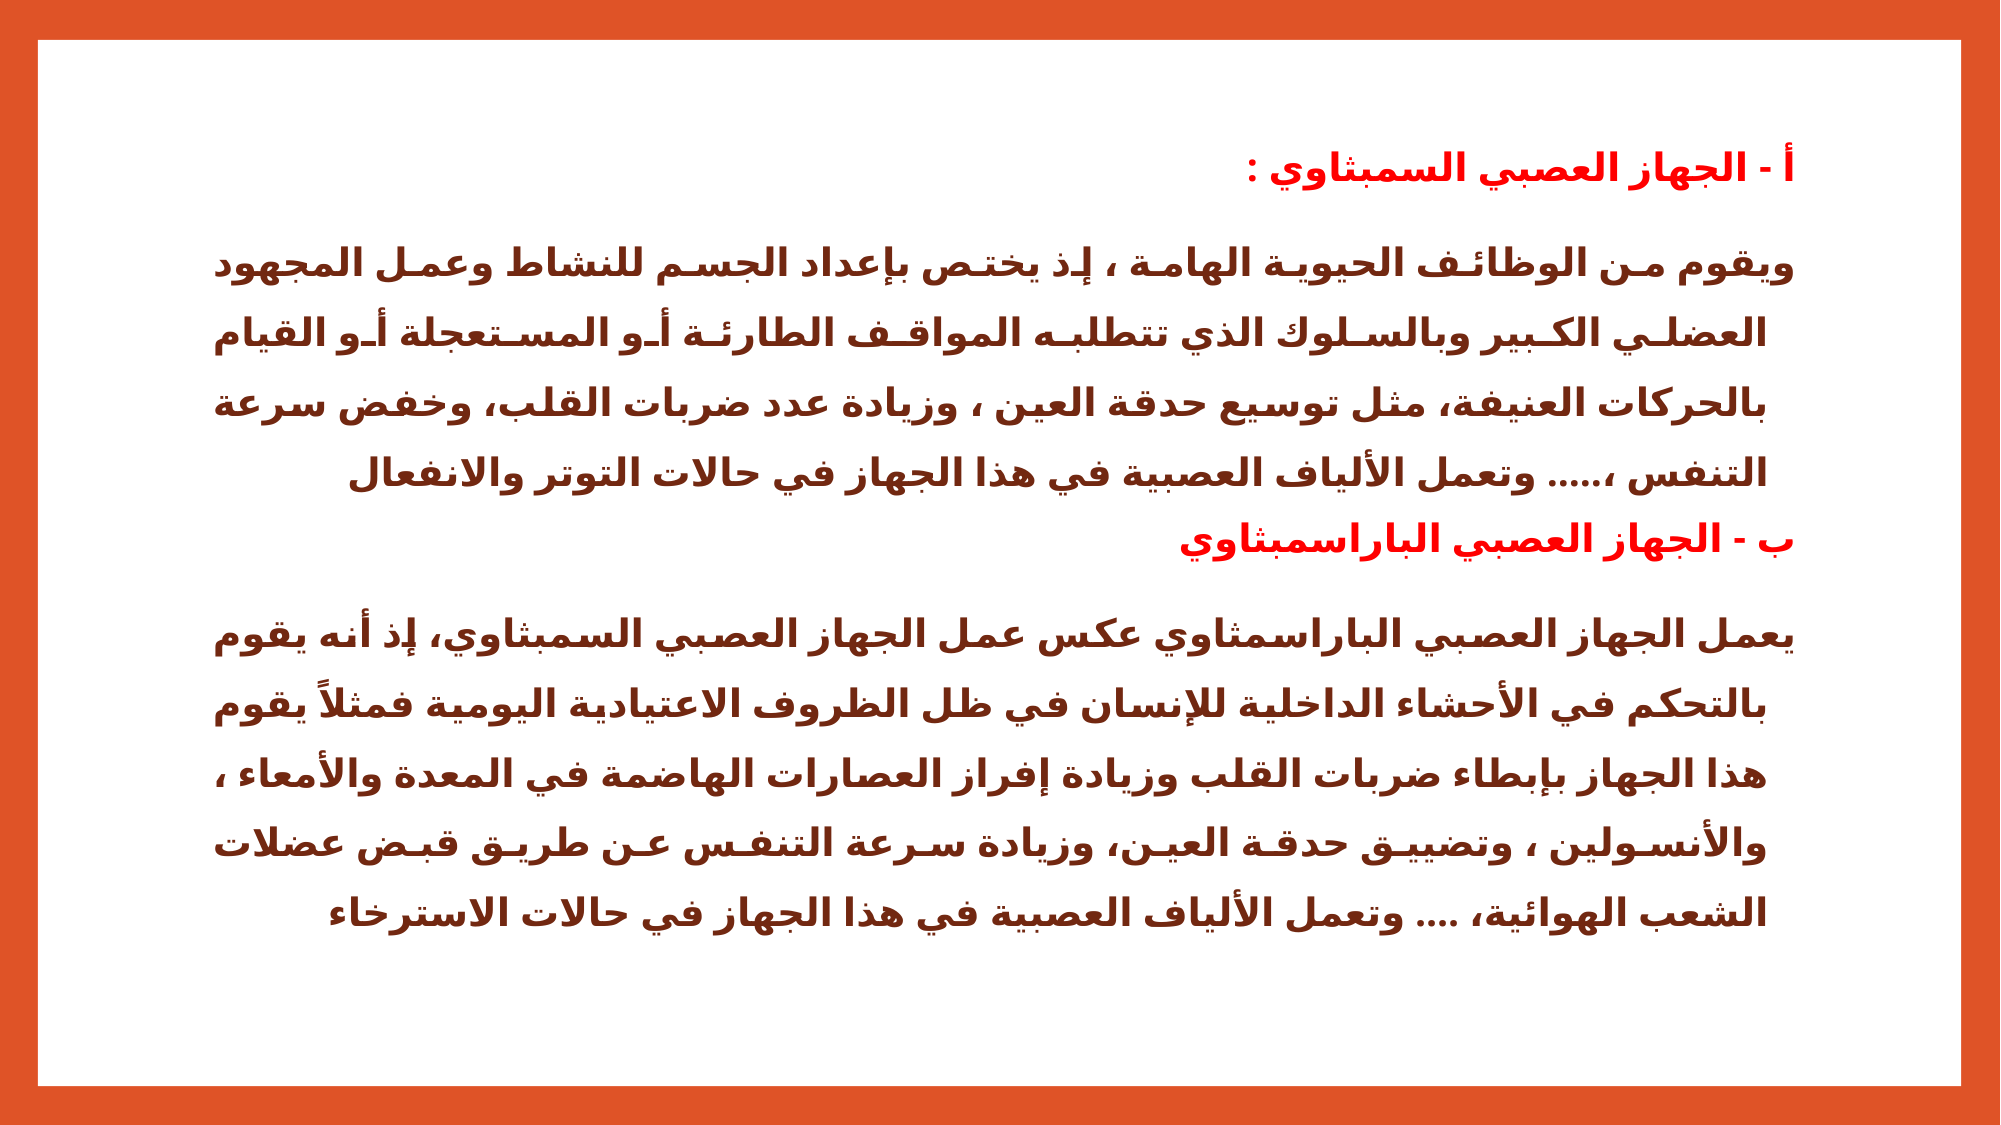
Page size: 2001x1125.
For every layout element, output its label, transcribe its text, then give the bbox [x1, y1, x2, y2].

list أ - الجهاز العصبي السمبثاوي : ويقوم من الوظائف الحيوية الهامة ، إذ يختص بإعداد الجسم للنشاط وعمل المجهود العضلي الكبير وبالسلوك الذي تتطلبه المواقف الطارئة أو المستعجلة أو القيام بالحركات العنيفة، مثل توسيع حدقة العين ، وزيادة عدد ضربات القلب، وخفض سرعة التنفس ،..... وتعمل الألياف العصبية في هذا الجهاز في حالات التوتر والانفعال ب - الجهاز العصبي الباراسمبثاوي يعمل الجهاز العصبي الباراسمثاوي عكس عمل الجهاز العصبي السمبثاوي، إذ أنه يقوم بالتحكم في الأحشاء الداخلية للإنسان في ظل الظروف الاعتيادية اليومية فمثلاً يقوم هذا الجهاز بإبطاء ضربات القلب وزيادة إفراز العصارات الهاضمة في المعدة والأمعاء ، والأنسولين ، وتضييق حدقة العين، وزيادة سرعة التنفس عن طريق قبض عضلات الشعب الهوائية، .... وتعمل الألياف العصبية في هذا الجهاز في حالات الاسترخاء [198, 140, 1818, 1082]
